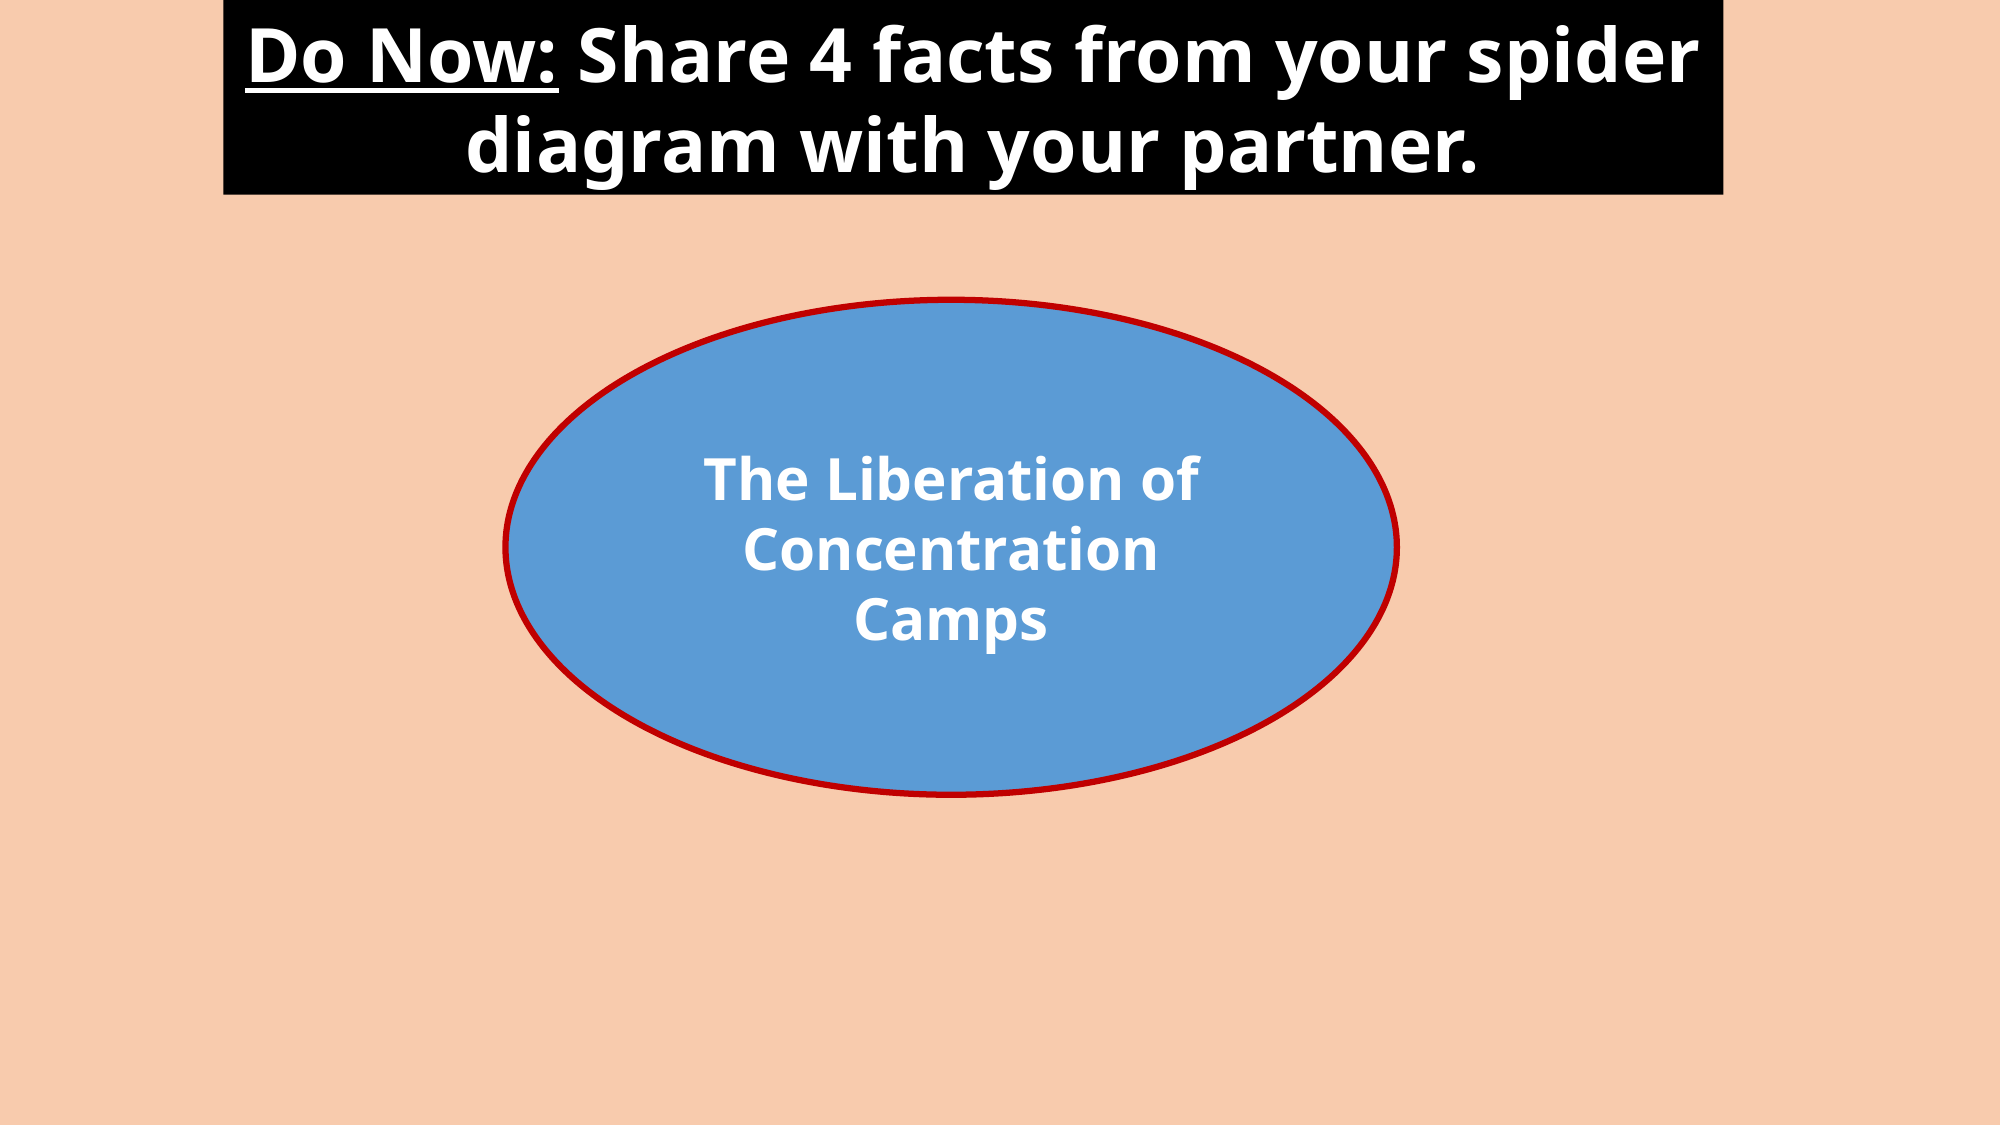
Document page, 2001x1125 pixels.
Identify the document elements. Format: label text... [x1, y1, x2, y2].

text_box The Liberation of Concentration Camps [504, 298, 1398, 796]
text_box Do Now: Share 4 facts from your spider diagram with your partner. [223, 0, 1724, 195]
